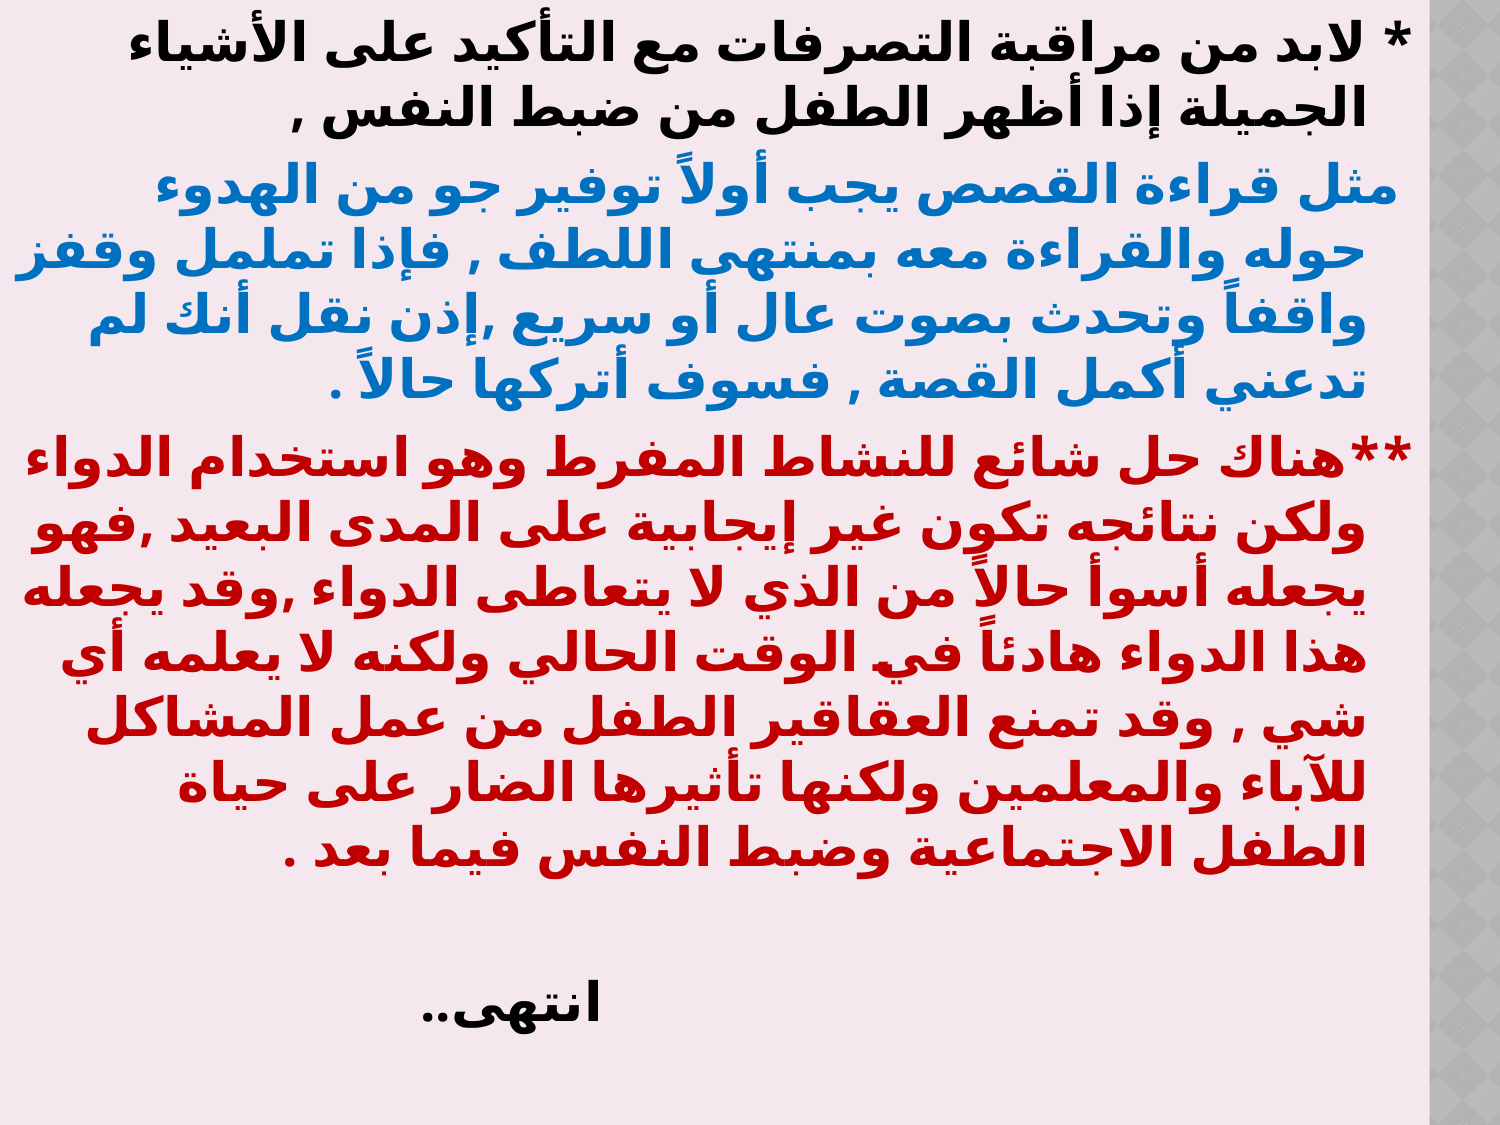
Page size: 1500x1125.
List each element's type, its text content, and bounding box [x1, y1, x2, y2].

list * لابد من مراقبة التصرفات مع التأكيد على الأشياء الجميلة إذا أظهر الطفل من ضبط النفس , مثل قراءة القصص يجب أولاً توفير جو من الهدوء حوله والقراءة معه بمنتهى اللطف , فإذا تململ وقفز واقفاً وتحدث بصوت عال أو سريع ,إذن نقل أنك لم تدعني أكمل القصة , فسوف أتركها حالاً . **هناك حل شائع للنشاط المفرط وهو استخدام الدواء ولكن نتائجه تكون غير إيجابية على المدى البعيد ,فهو يجعله أسوأ حالاً من الذي لا يتعاطى الدواء ,وقد يجعله هذا الدواء هادئاً في الوقت الحالي ولكنه لا يعلمه أي شي , وقد تمنع العقاقير الطفل من عمل المشاكل للآباء والمعلمين ولكنها تأثيرها الضار على حياة الطفل الاجتماعية وضبط النفس فيما بعد . انتهى.. [0, 0, 1430, 1125]
